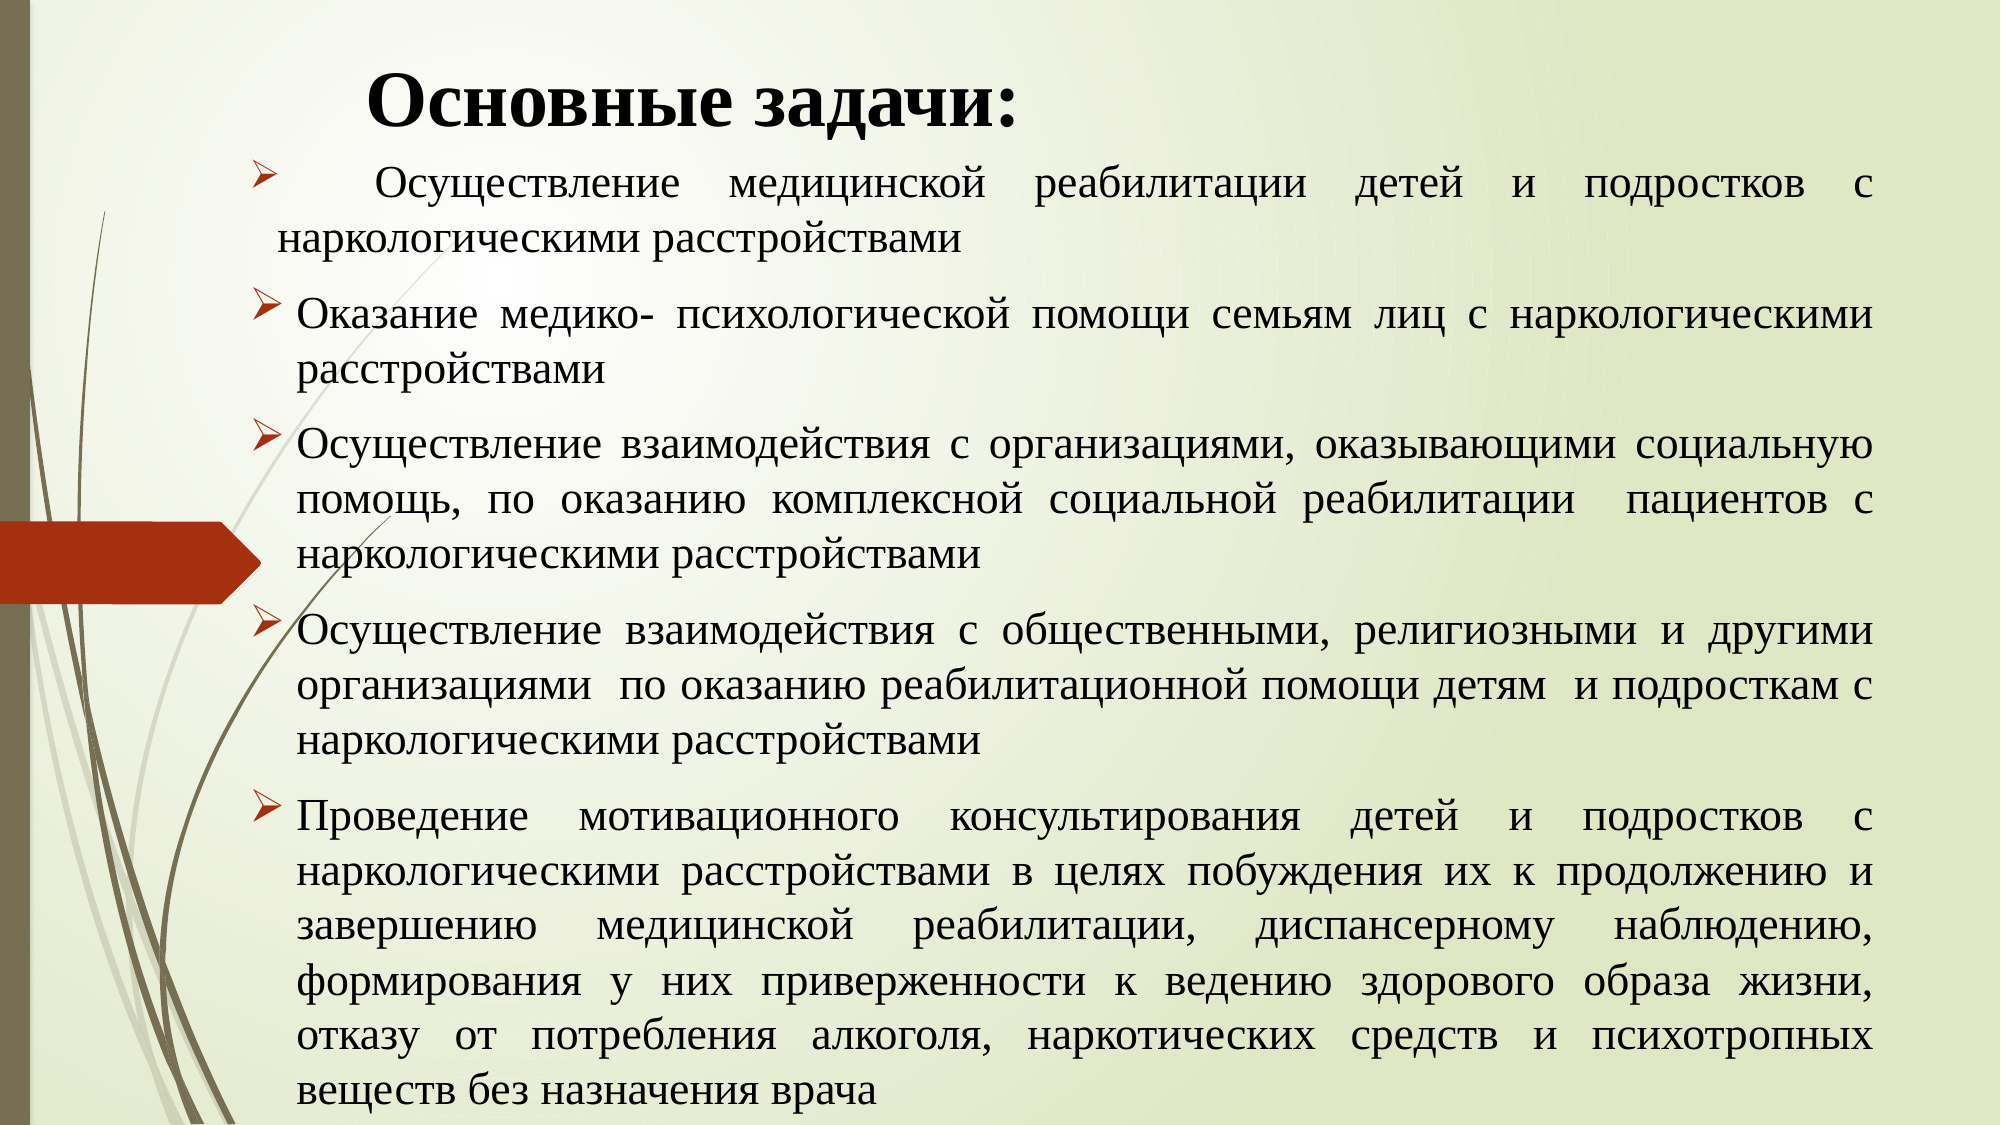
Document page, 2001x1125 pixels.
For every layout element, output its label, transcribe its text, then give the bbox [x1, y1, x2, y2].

list Осуществление медицинской реабилитации детей и подростков с наркологическими расстройствами Оказание медико- психологической помощи семьям лиц с наркологическими расстройствами Осуществление взаимодействия с организациями, оказывающими социальную помощь, по оказанию комплексной социальной реабилитации пациентов с наркологическими расстройствами Осуществление взаимодействия с общественными, религиозными и другими организациями по оказанию реабилитационной помощи детям и подросткам с наркологическими расстройствами Проведение мотивационного консультирования детей и подростков с наркологическими расстройствами в целях побуждения их к продолжению и завершению медицинской реабилитации, диспансерному наблюдению, формирования у них приверженности к ведению здорового образа жизни, отказу от потребления алкоголя, наркотических средств и психотропных веществ без назначения врача [234, 144, 1890, 1125]
title Основные задачи: [350, 38, 1392, 144]
